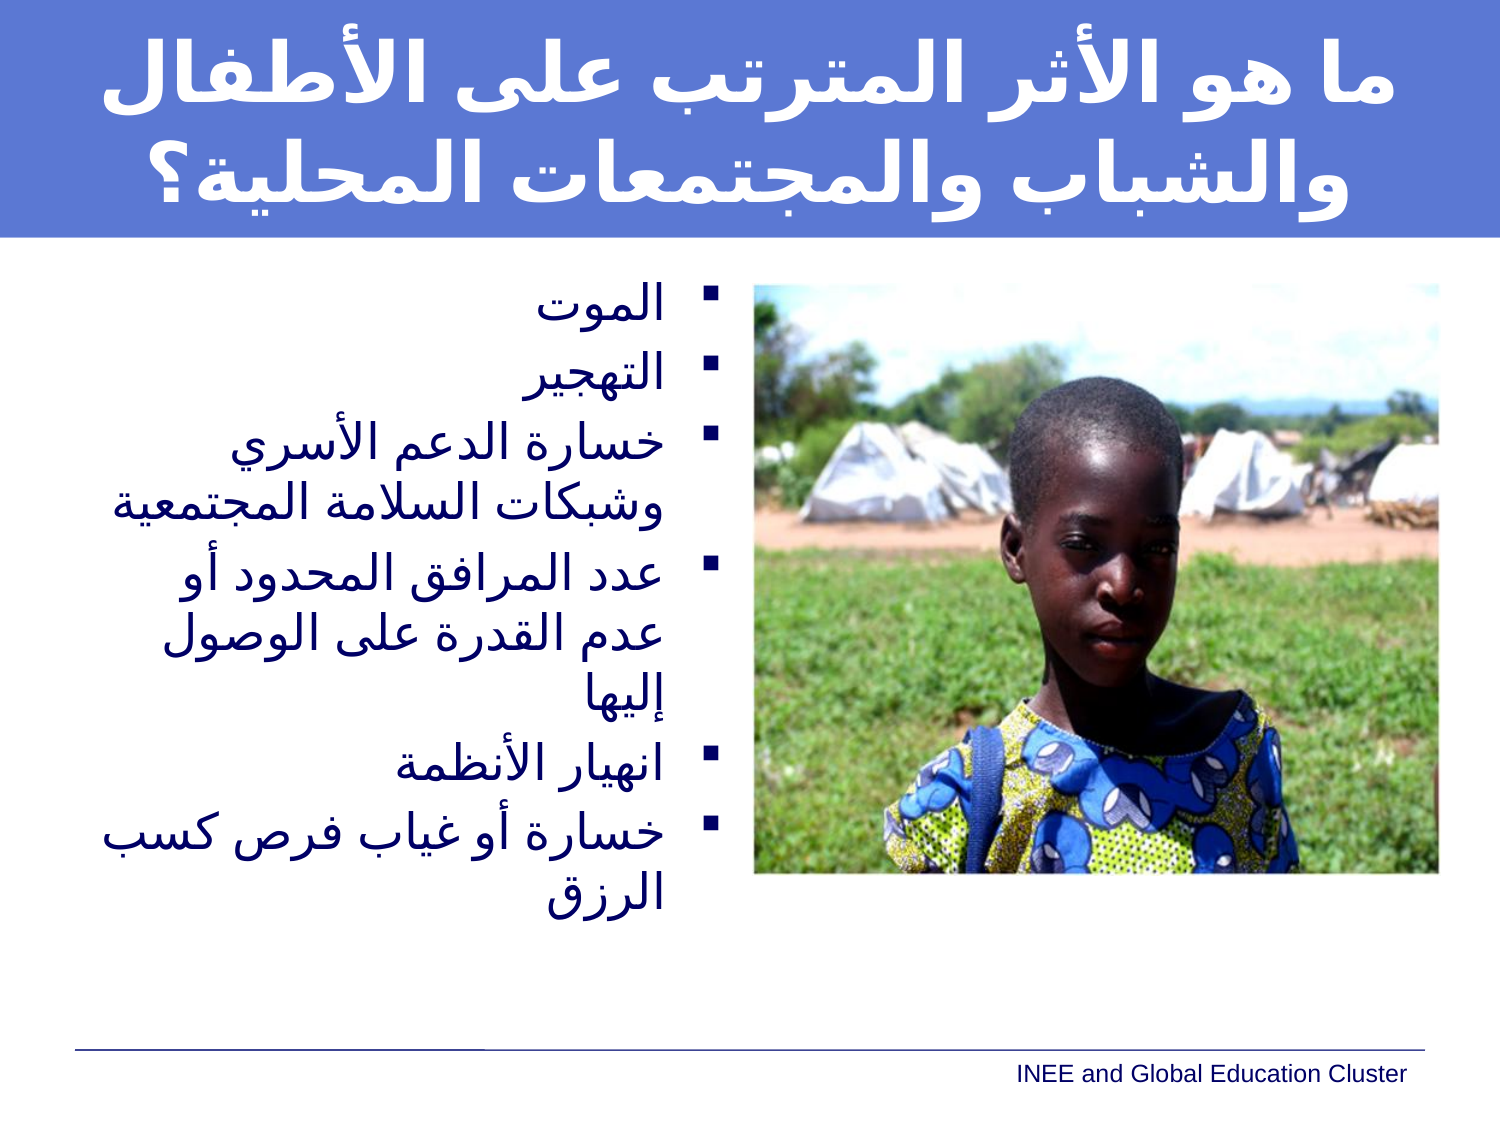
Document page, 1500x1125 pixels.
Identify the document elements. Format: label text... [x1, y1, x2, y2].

list الموت التهجير خسارة الدعم الأسري وشبكات السلامة المجتمعية عدد المرافق المحدود أو عدم القدرة على الوصول إليها انهيار الأنظمة خسارة أو غياب فرص كسب الرزق [74, 262, 738, 1006]
title ما هو الأثر المترتب على الأطفال والشباب والمجتمعات المحلية؟ [74, 24, 1426, 213]
picture [752, 283, 1441, 876]
footer INEE and Global Education Cluster [75, 1049, 1431, 1103]
